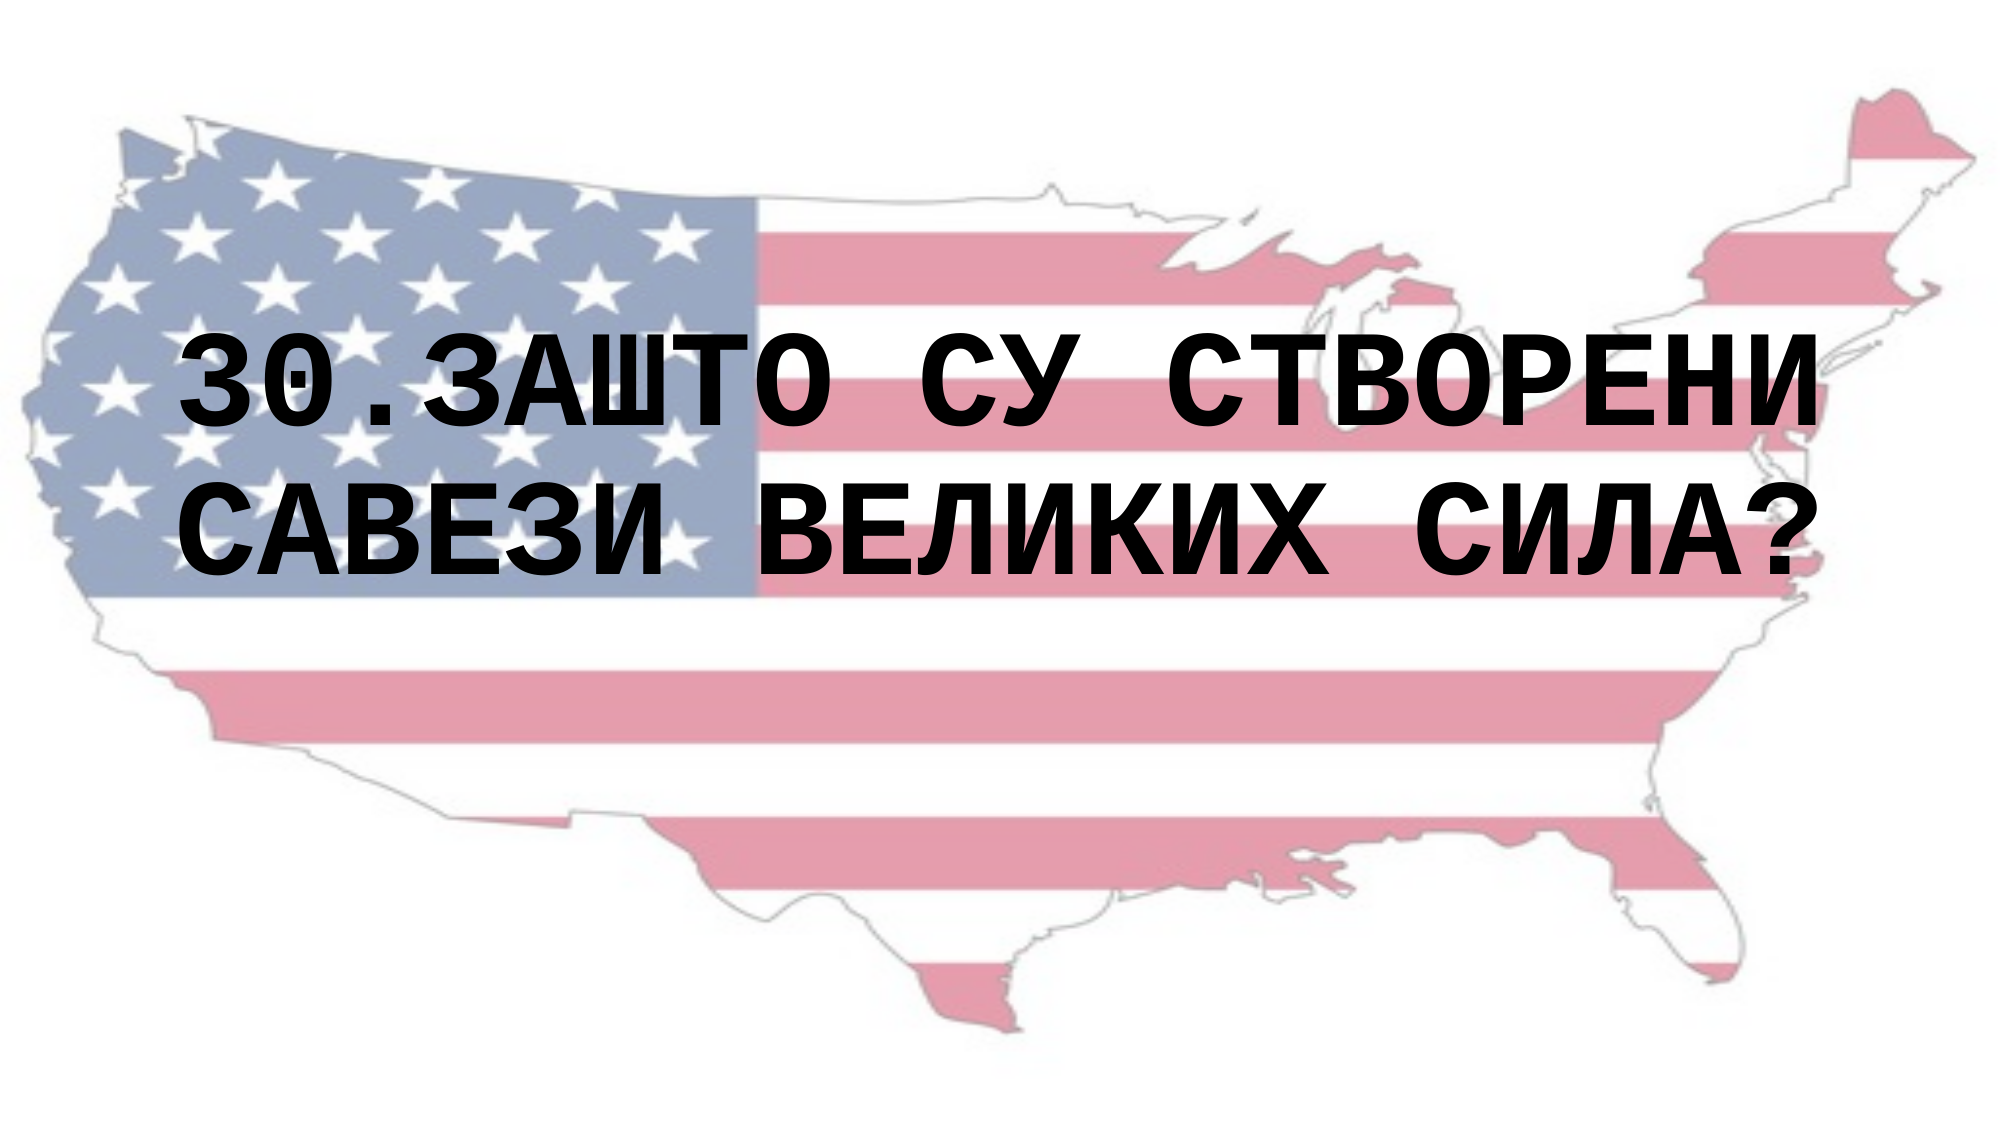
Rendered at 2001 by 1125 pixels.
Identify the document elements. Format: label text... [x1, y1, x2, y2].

list 30.ЗАШТО СУ СТВОРЕНИ САВЕЗИ ВЕЛИКИХ СИЛА? [137, 299, 1863, 1014]
